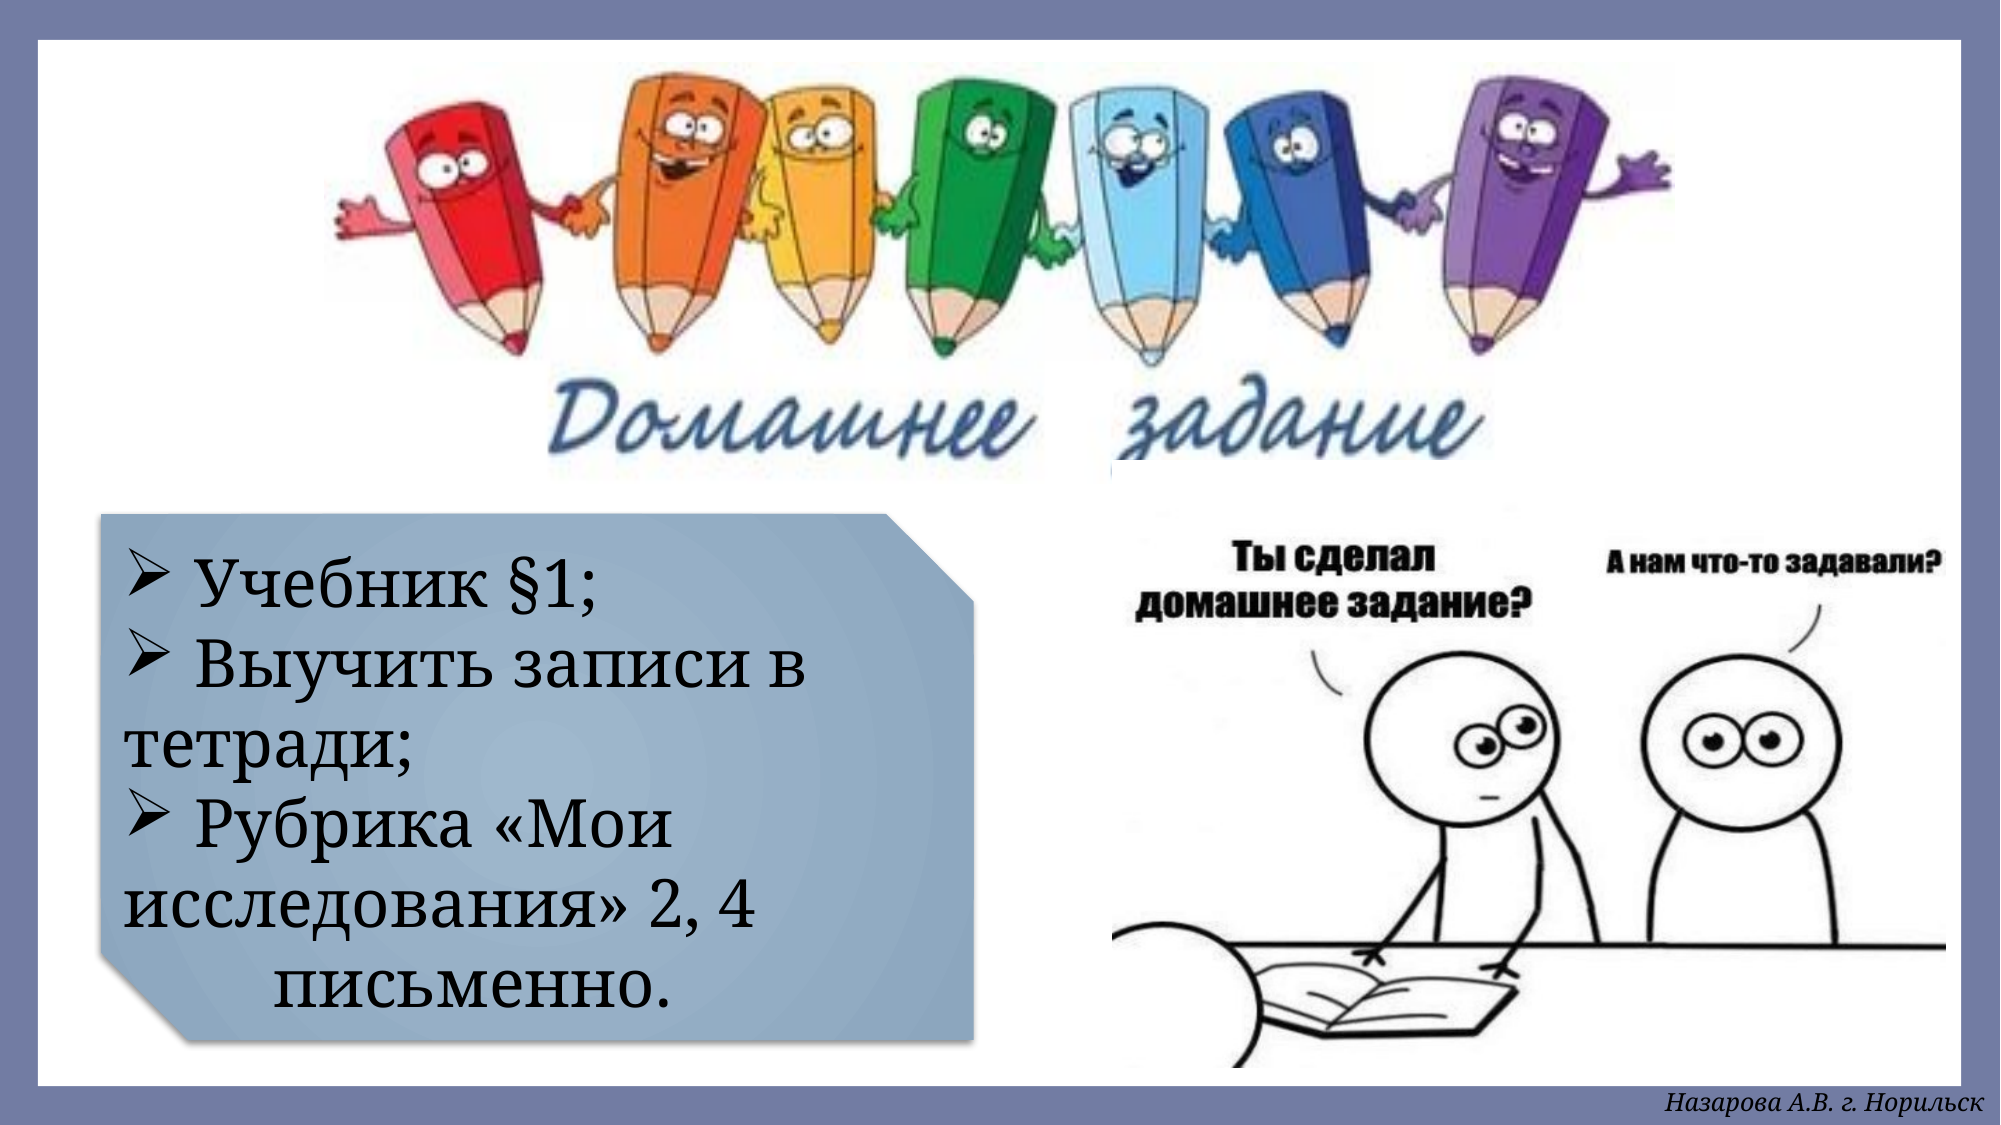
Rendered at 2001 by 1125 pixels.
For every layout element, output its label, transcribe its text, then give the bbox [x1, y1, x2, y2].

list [324, 62, 1676, 484]
text_box Учебник §1; Выучить записи в тетради; Рубрика «Мои исследования» 2, 4 письменно. [109, 533, 1009, 1099]
text_box [100, 513, 906, 961]
text_box Назарова А.В. г. Норильск [1583, 1079, 2000, 1125]
picture [1112, 459, 1946, 1068]
